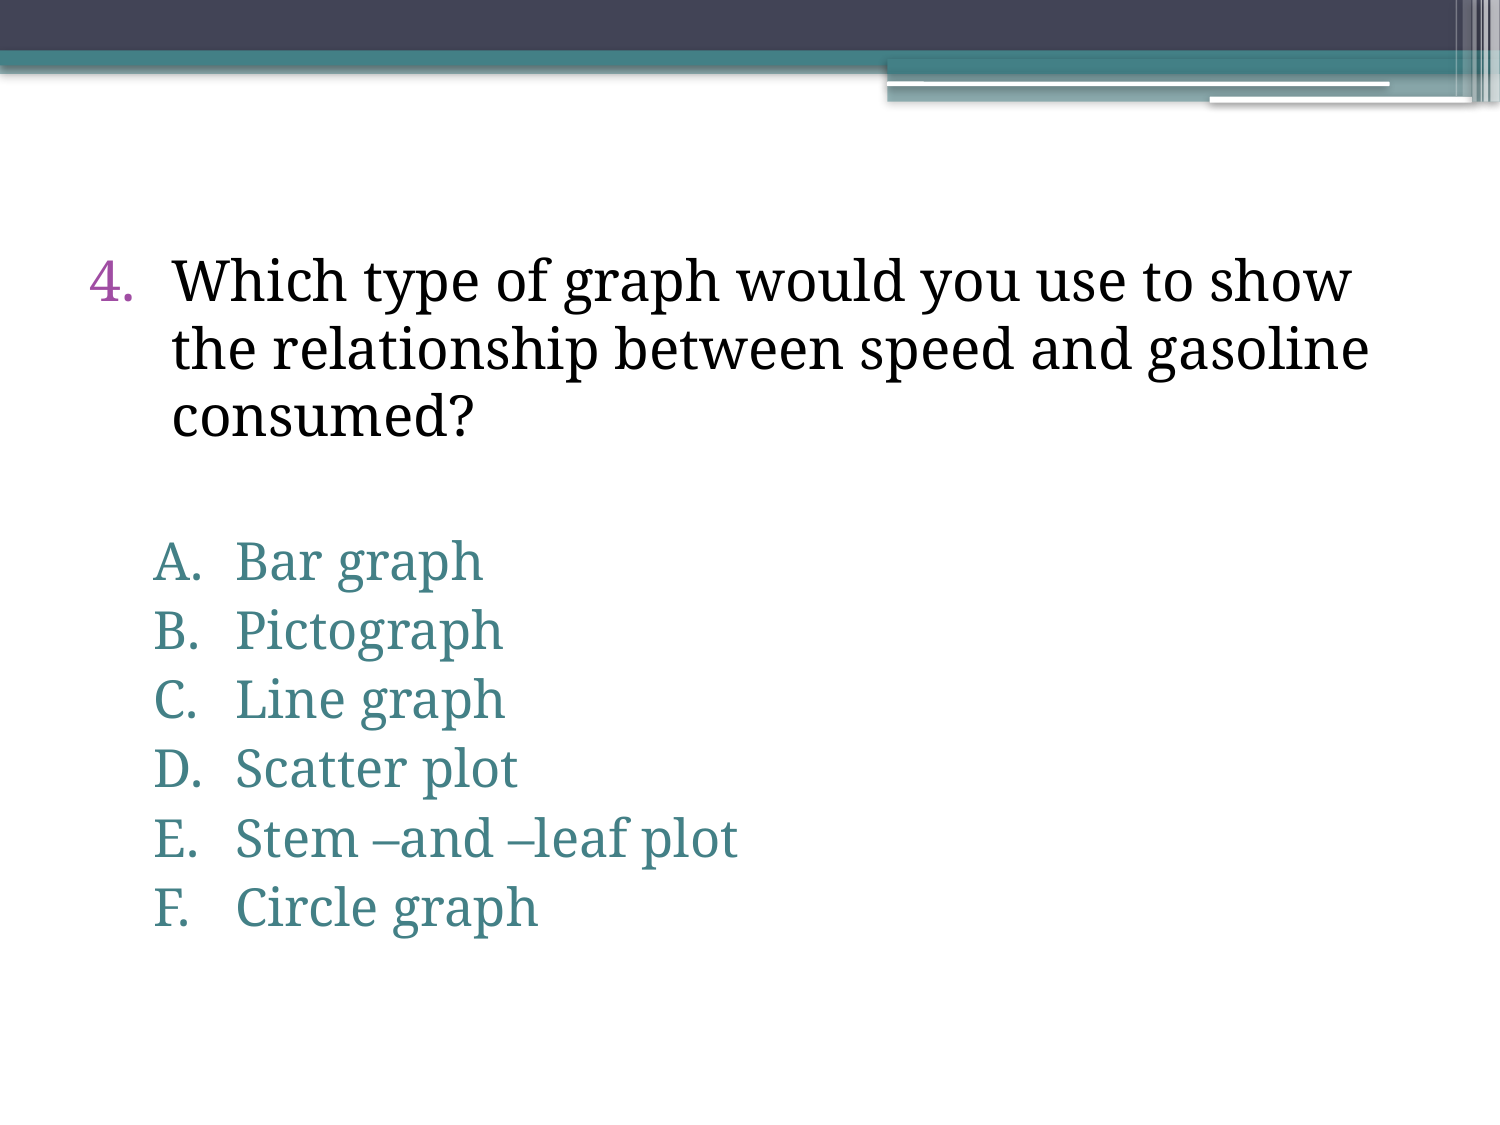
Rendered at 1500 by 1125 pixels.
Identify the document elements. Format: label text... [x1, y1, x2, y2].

list Which type of graph would you use to show the relationship between speed and gasoline consumed? Bar graph Pictograph Line graph Scatter plot Stem –and –leaf plot Circle graph [75, 237, 1425, 947]
